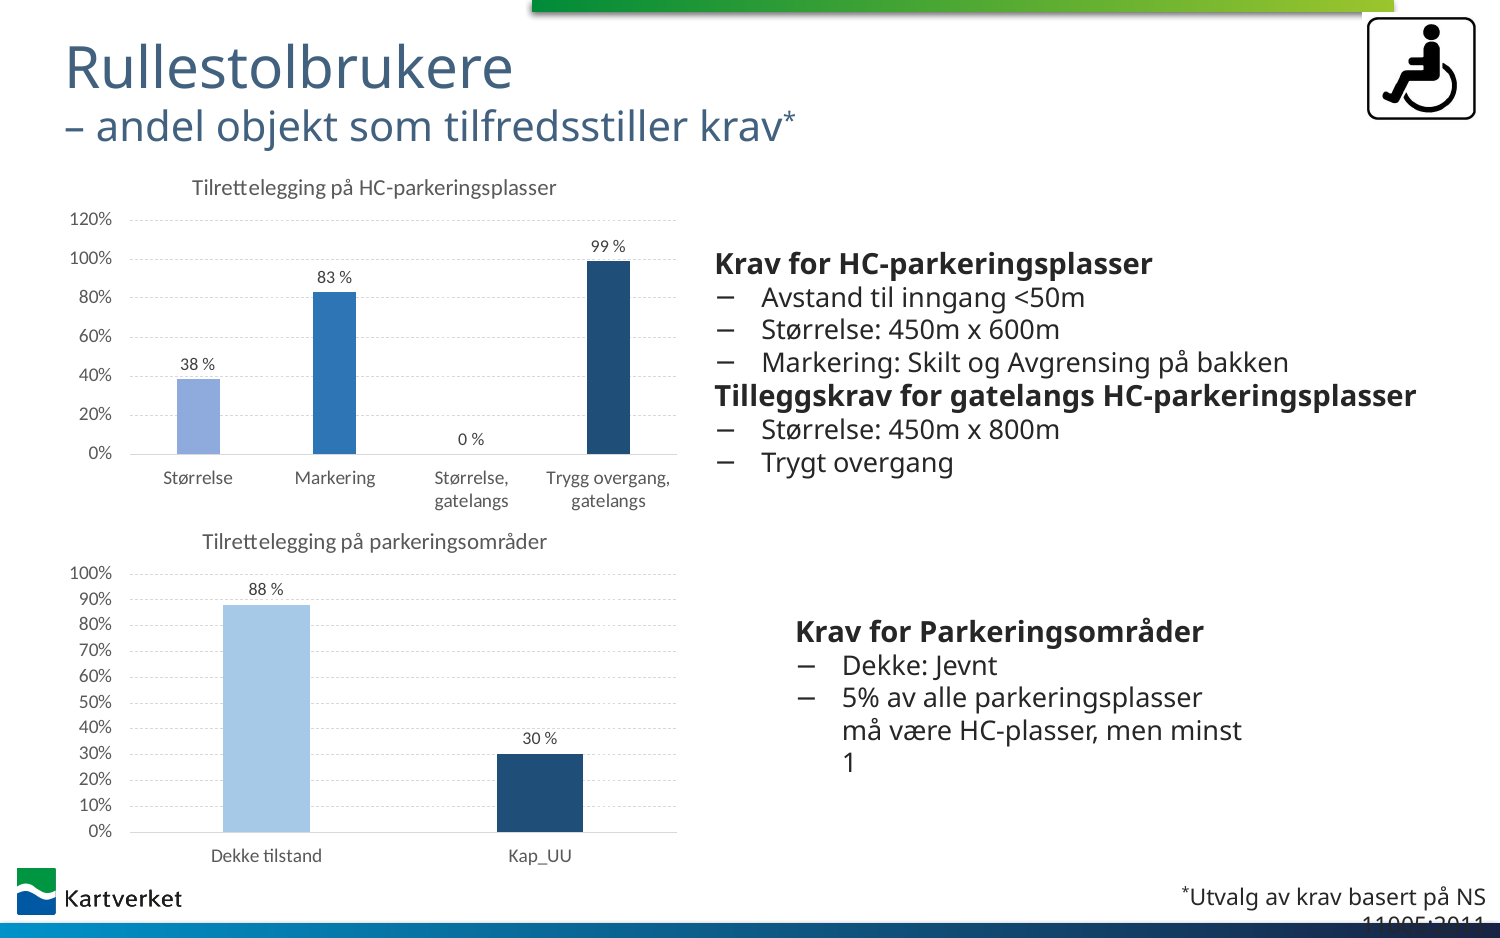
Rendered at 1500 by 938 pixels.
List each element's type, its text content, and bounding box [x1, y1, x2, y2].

text_box Rullestolbrukere – andel objekt som tilfredsstiller krav* [49, 25, 1431, 158]
picture [1362, 12, 1481, 126]
picture [62, 166, 688, 519]
picture [62, 520, 688, 874]
text_box Krav for HC-parkeringsplasser Avstand til inngang <50m Størrelse: 450m x 600m Markering: Skilt og Avgrensing på bakken Tilleggskrav for gatelangs HC-parkeringsplasser Størrelse: 450m x 800m Trygt overgang [699, 237, 1433, 485]
text_box Krav for Parkeringsområder Dekke: Jevnt 5% av alle parkeringsplasser må være HC-plasser, men minst 1 [780, 605, 1261, 786]
text_box *Utvalg av krav basert på NS 11005:2011 [1068, 873, 1500, 938]
